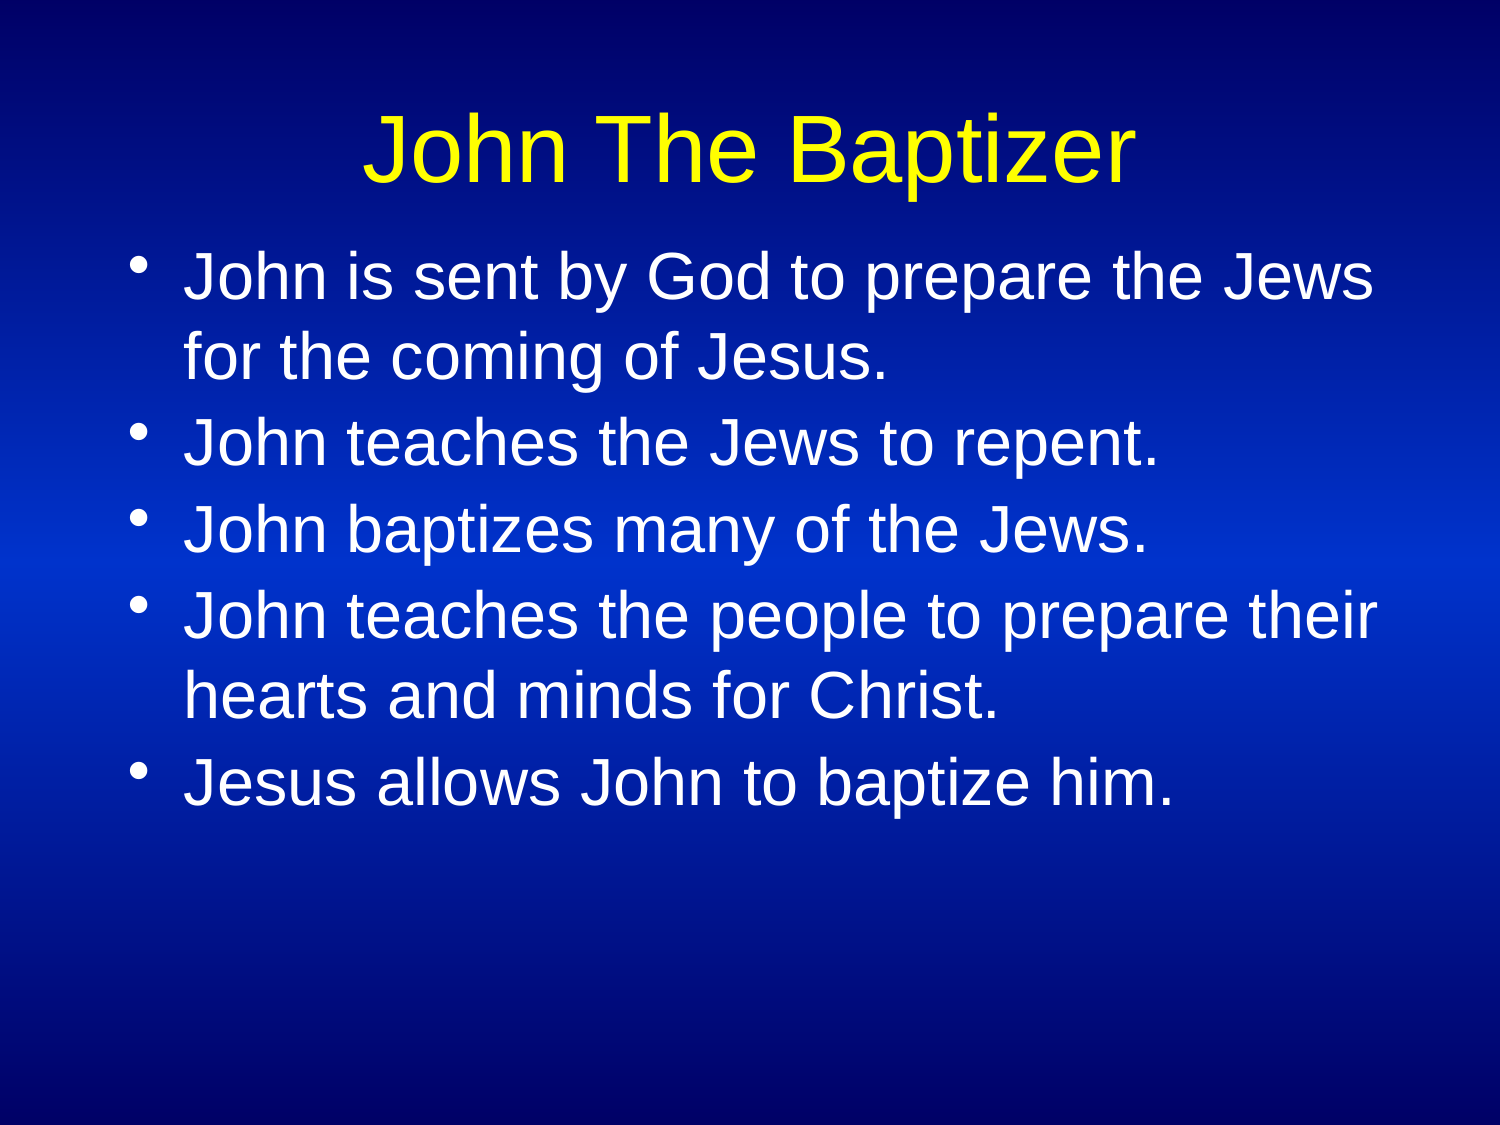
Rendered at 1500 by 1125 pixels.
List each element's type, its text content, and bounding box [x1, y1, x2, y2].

title John The Baptizer [37, 50, 1463, 238]
list John is sent by God to prepare the Jews for the coming of Jesus. John teaches the Jews to repent. John baptizes many of the Jews. John teaches the people to prepare their hearts and minds for Christ. Jesus allows John to baptize him. [112, 224, 1438, 913]
